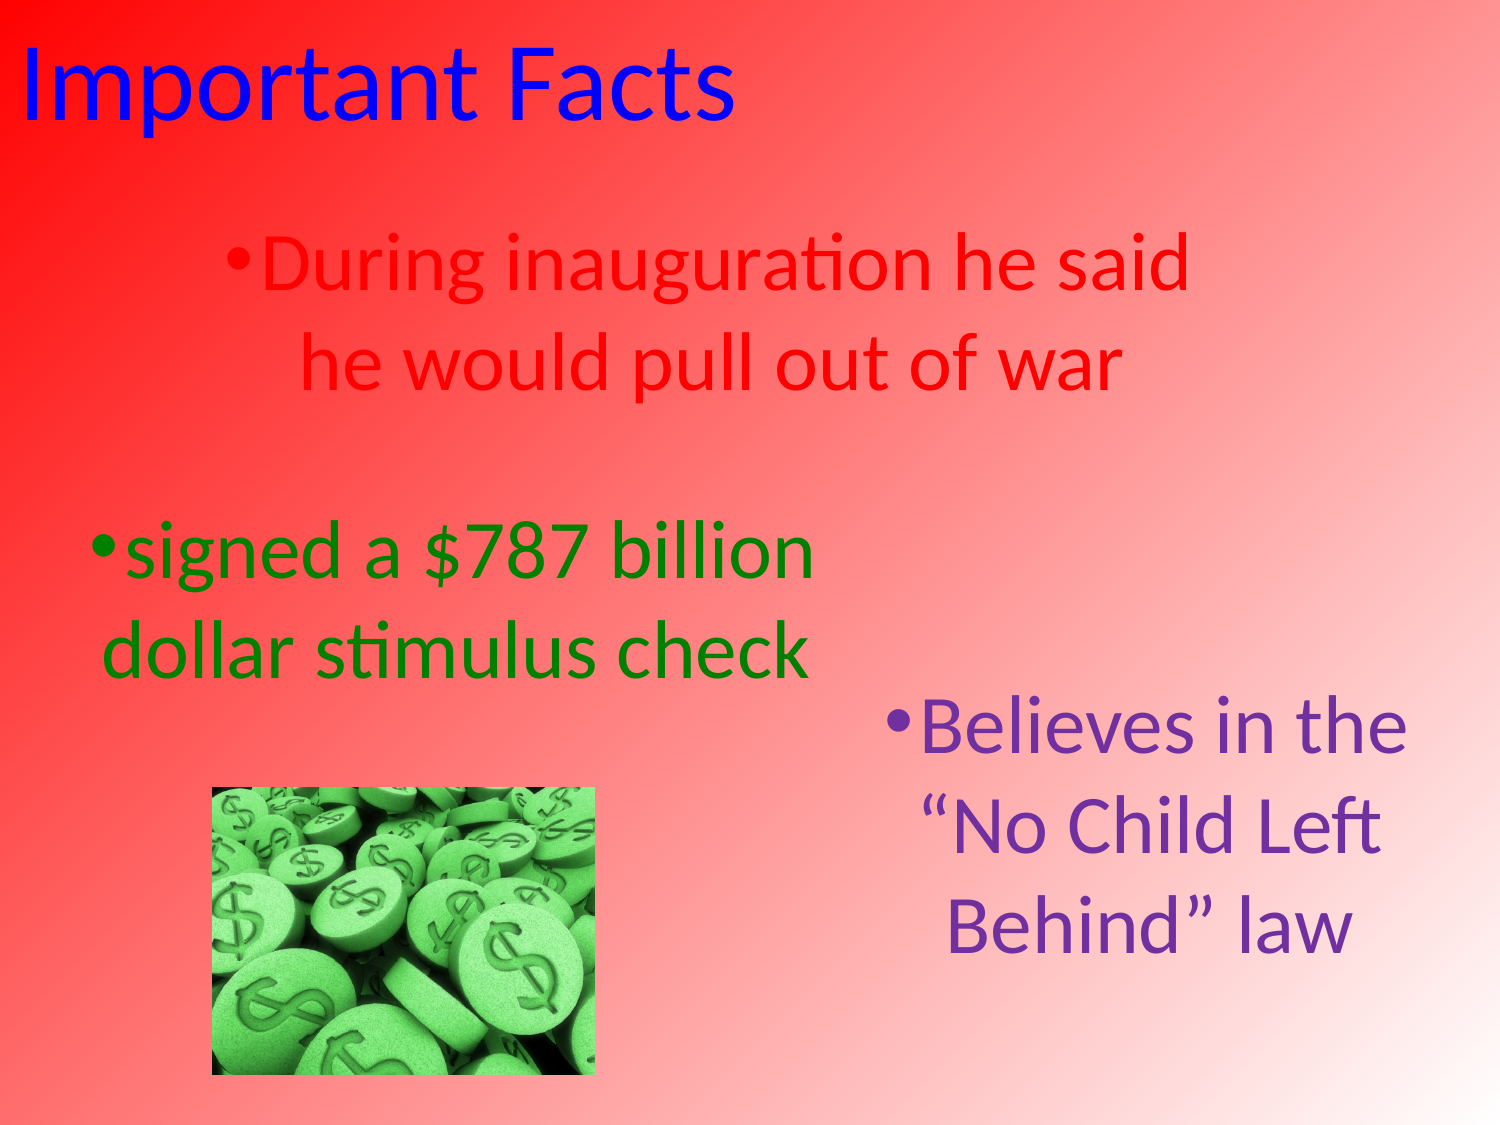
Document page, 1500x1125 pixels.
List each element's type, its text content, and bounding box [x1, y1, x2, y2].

text_box During inauguration he said he would pull out of war [199, 199, 1224, 415]
picture [212, 787, 596, 1076]
text_box Important Facts [3, 0, 754, 150]
text_box Believes in the “No Child Left Behind” law [862, 662, 1438, 978]
text_box signed a $787 billion dollar stimulus check [62, 487, 850, 703]
